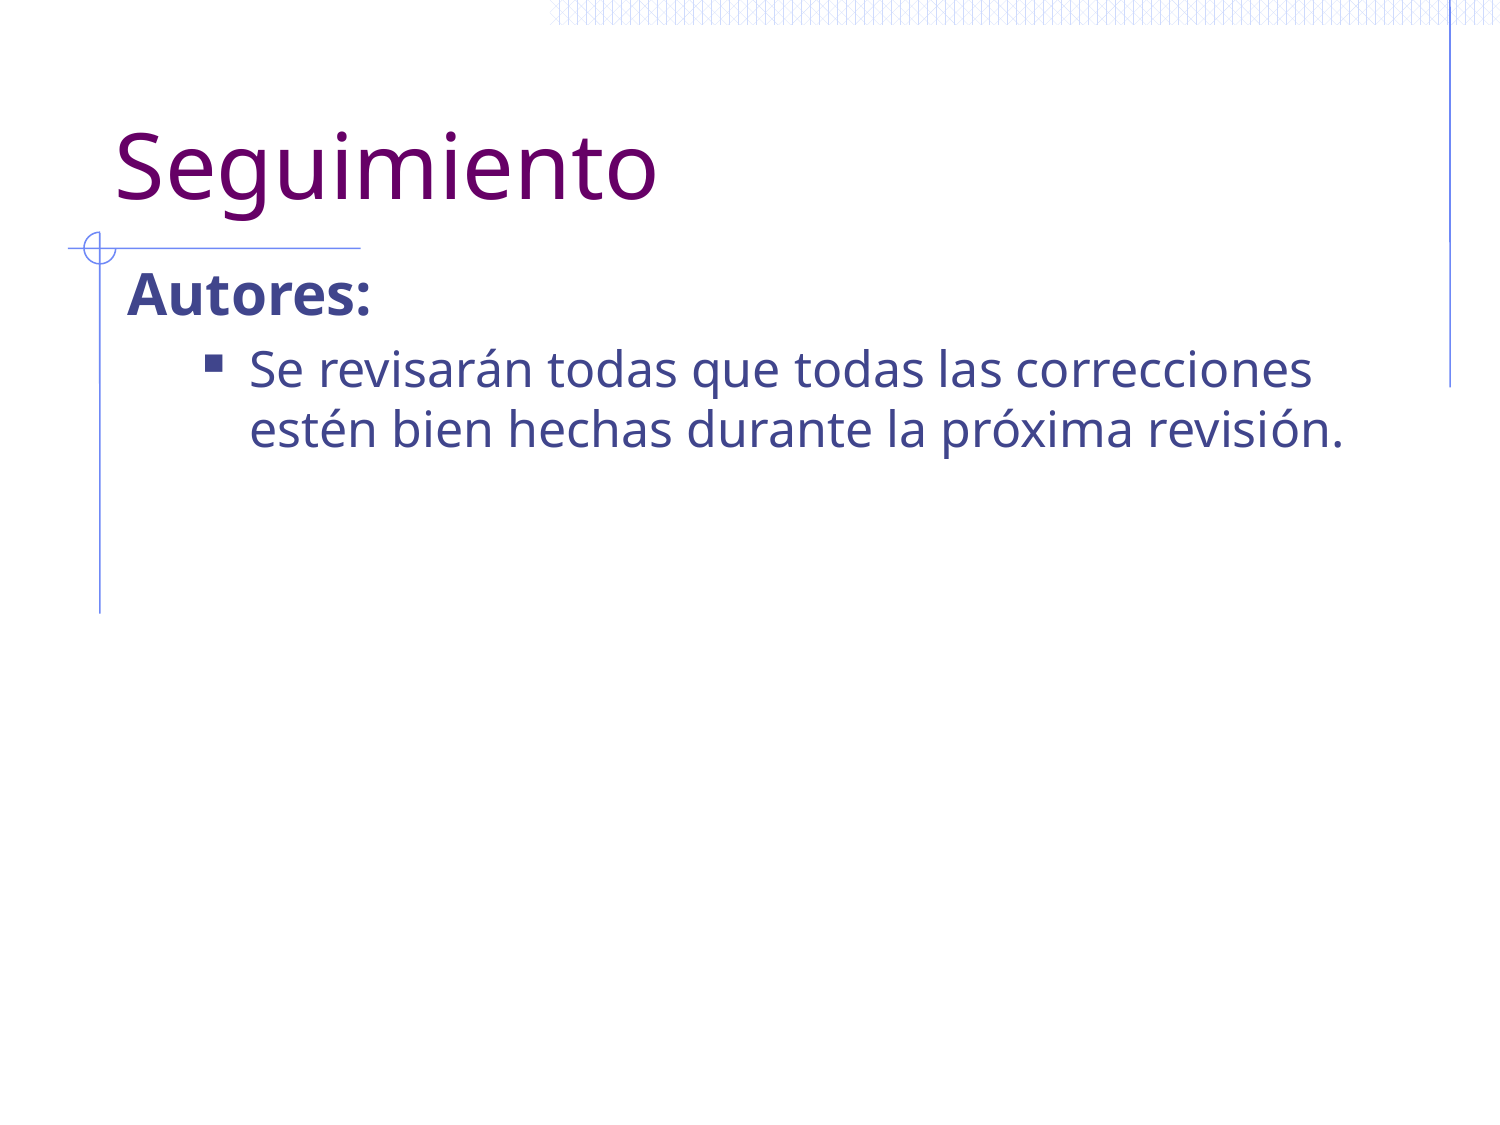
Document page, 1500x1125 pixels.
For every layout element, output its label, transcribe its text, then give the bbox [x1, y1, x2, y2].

title Seguimiento [99, 37, 1376, 226]
list Autores: Se revisarán todas que todas las correcciones estén bien hechas durante la próxima revisión. [112, 249, 1438, 701]
